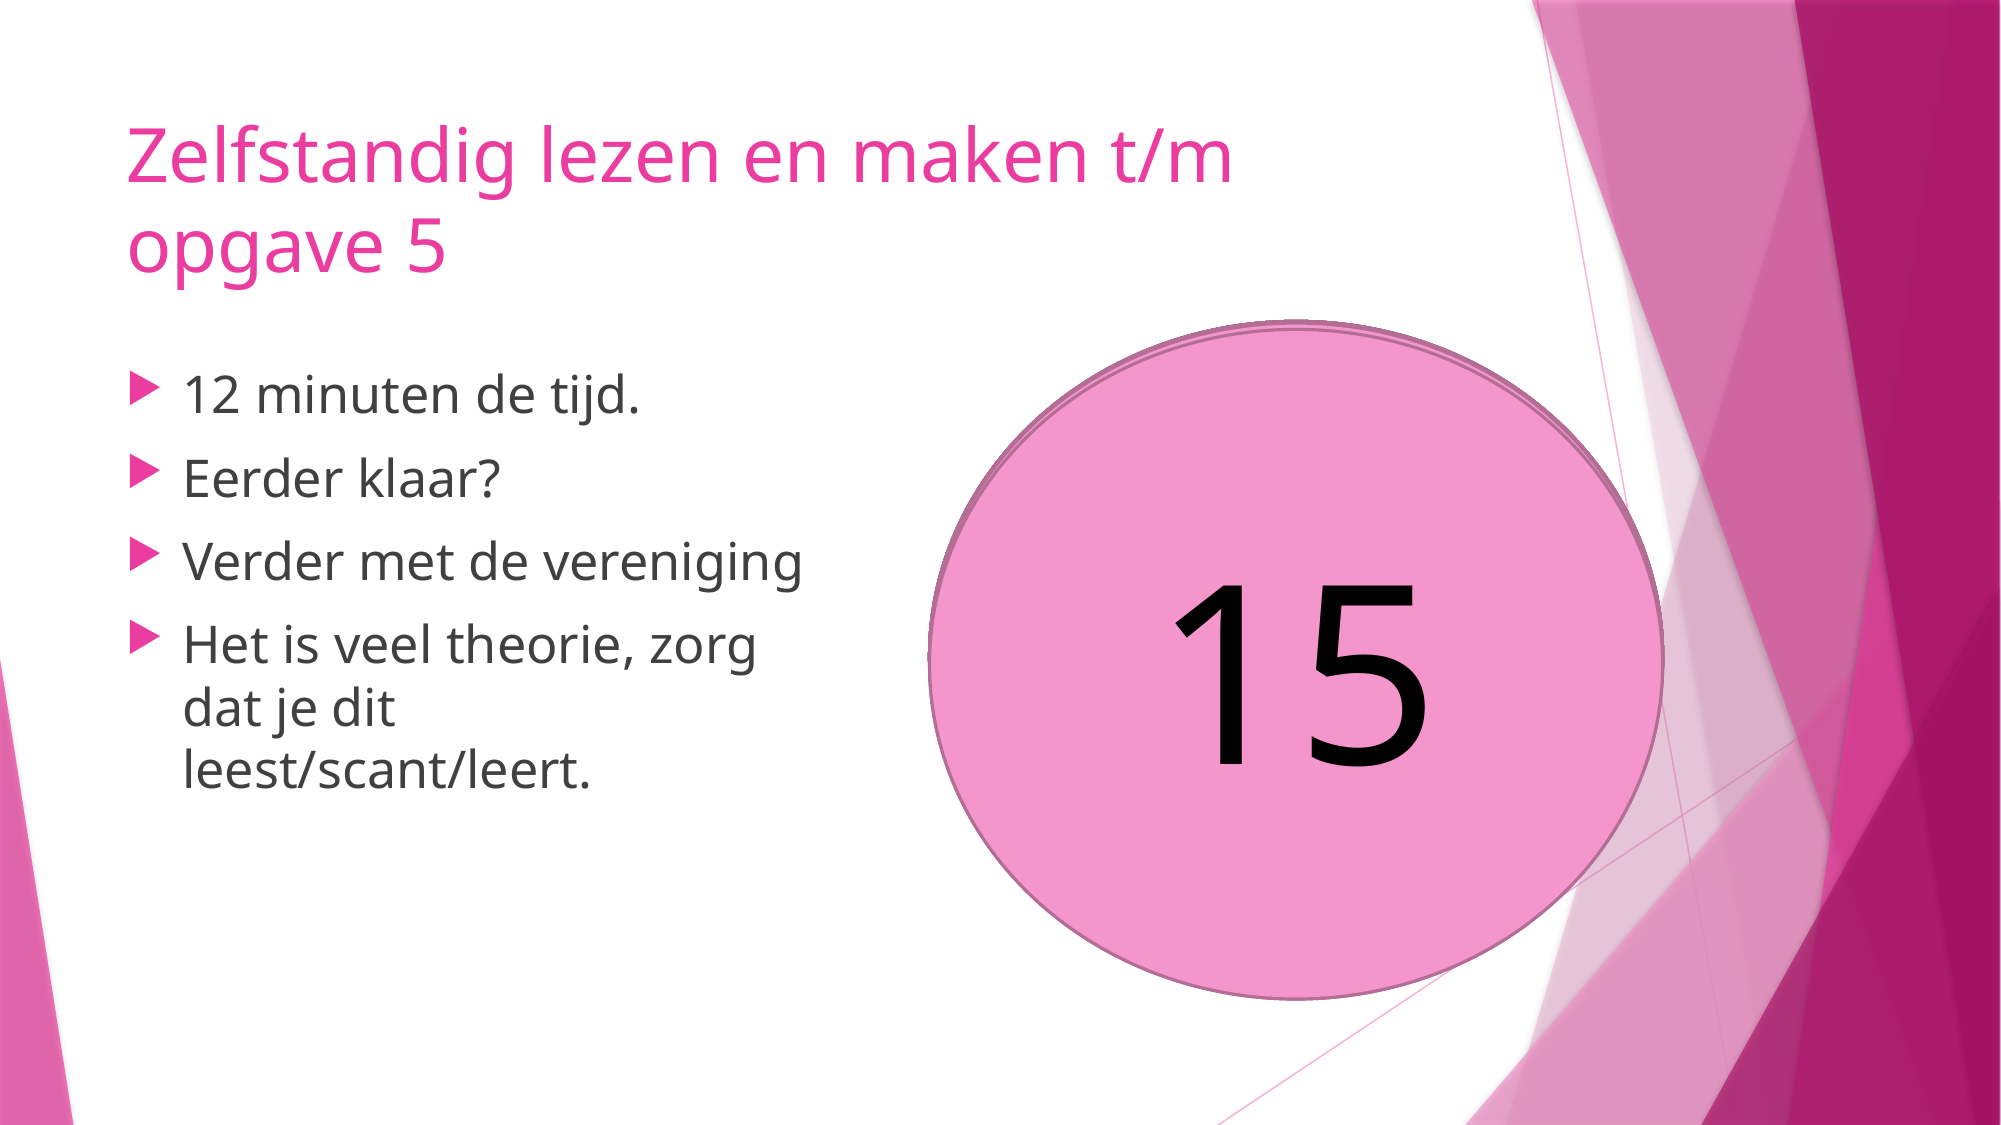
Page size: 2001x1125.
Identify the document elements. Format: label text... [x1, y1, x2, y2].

text_box 15 [927, 327, 1665, 1001]
list 12 minuten de tijd. Eerder klaar? Verder met de vereniging Het is veel theorie, zorg dat je dit leest/scant/leert. [111, 354, 831, 962]
text_box 14 [930, 321, 1662, 621]
title Zelfstandig lezen en maken t/m opgave 5 [111, 99, 1522, 317]
